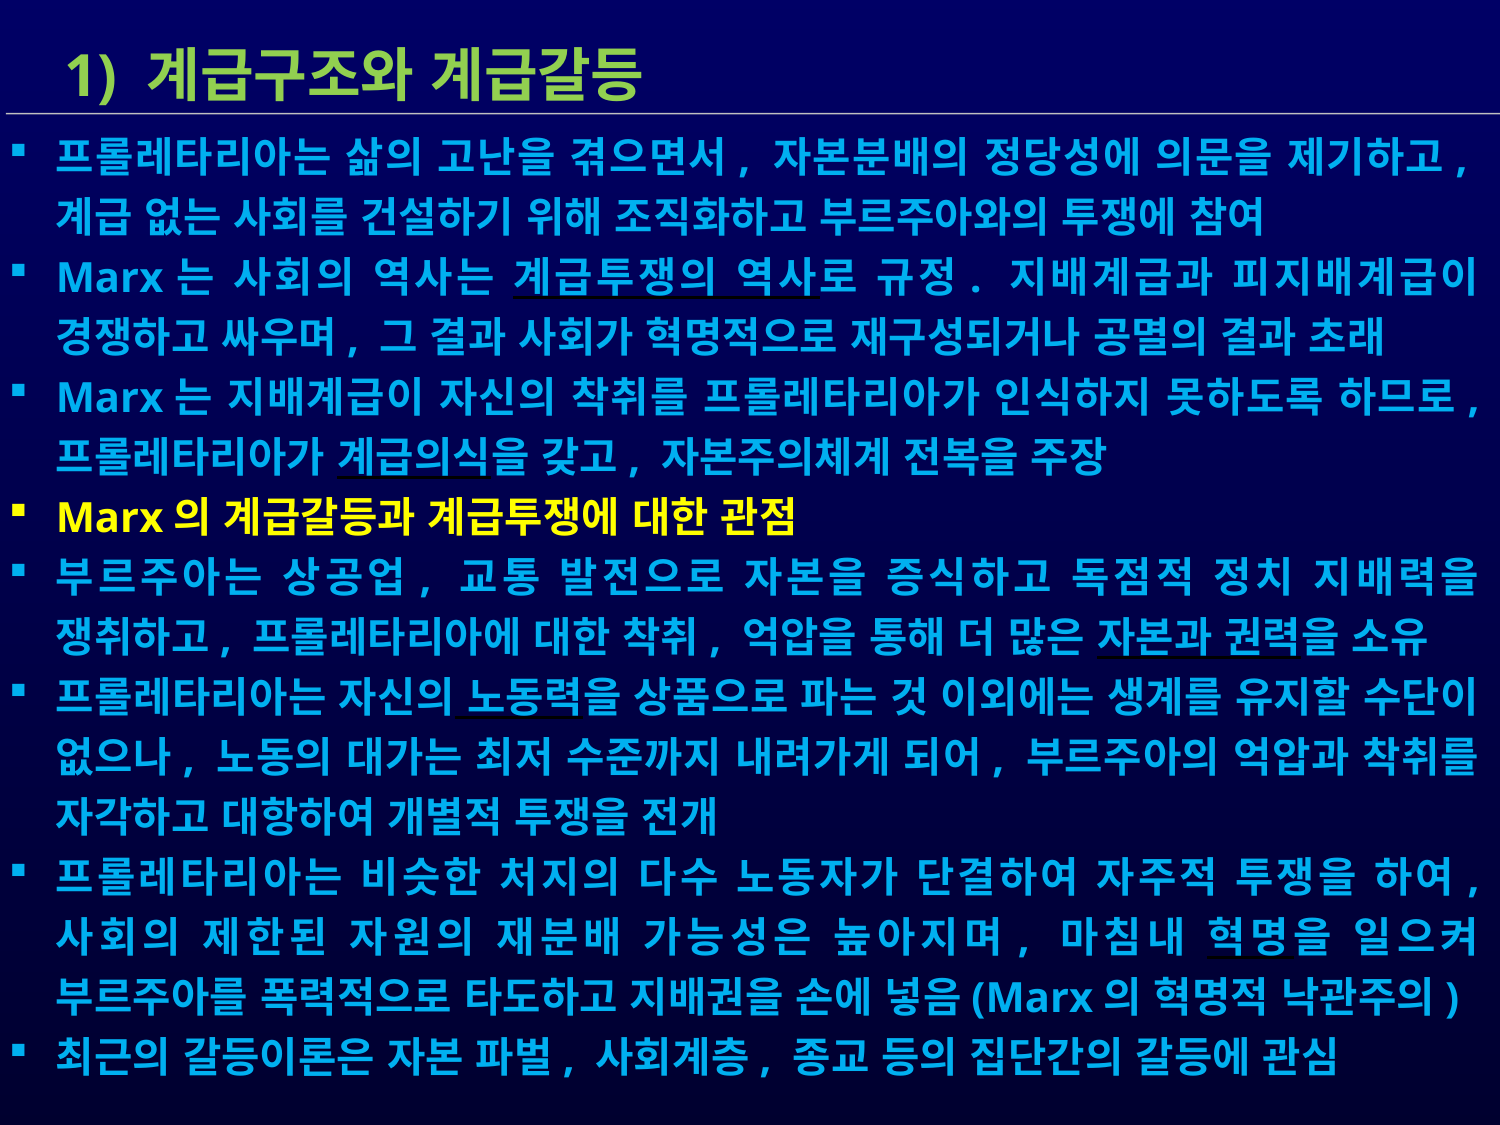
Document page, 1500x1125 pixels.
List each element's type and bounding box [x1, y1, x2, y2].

text_box [0, 30, 1500, 1093]
